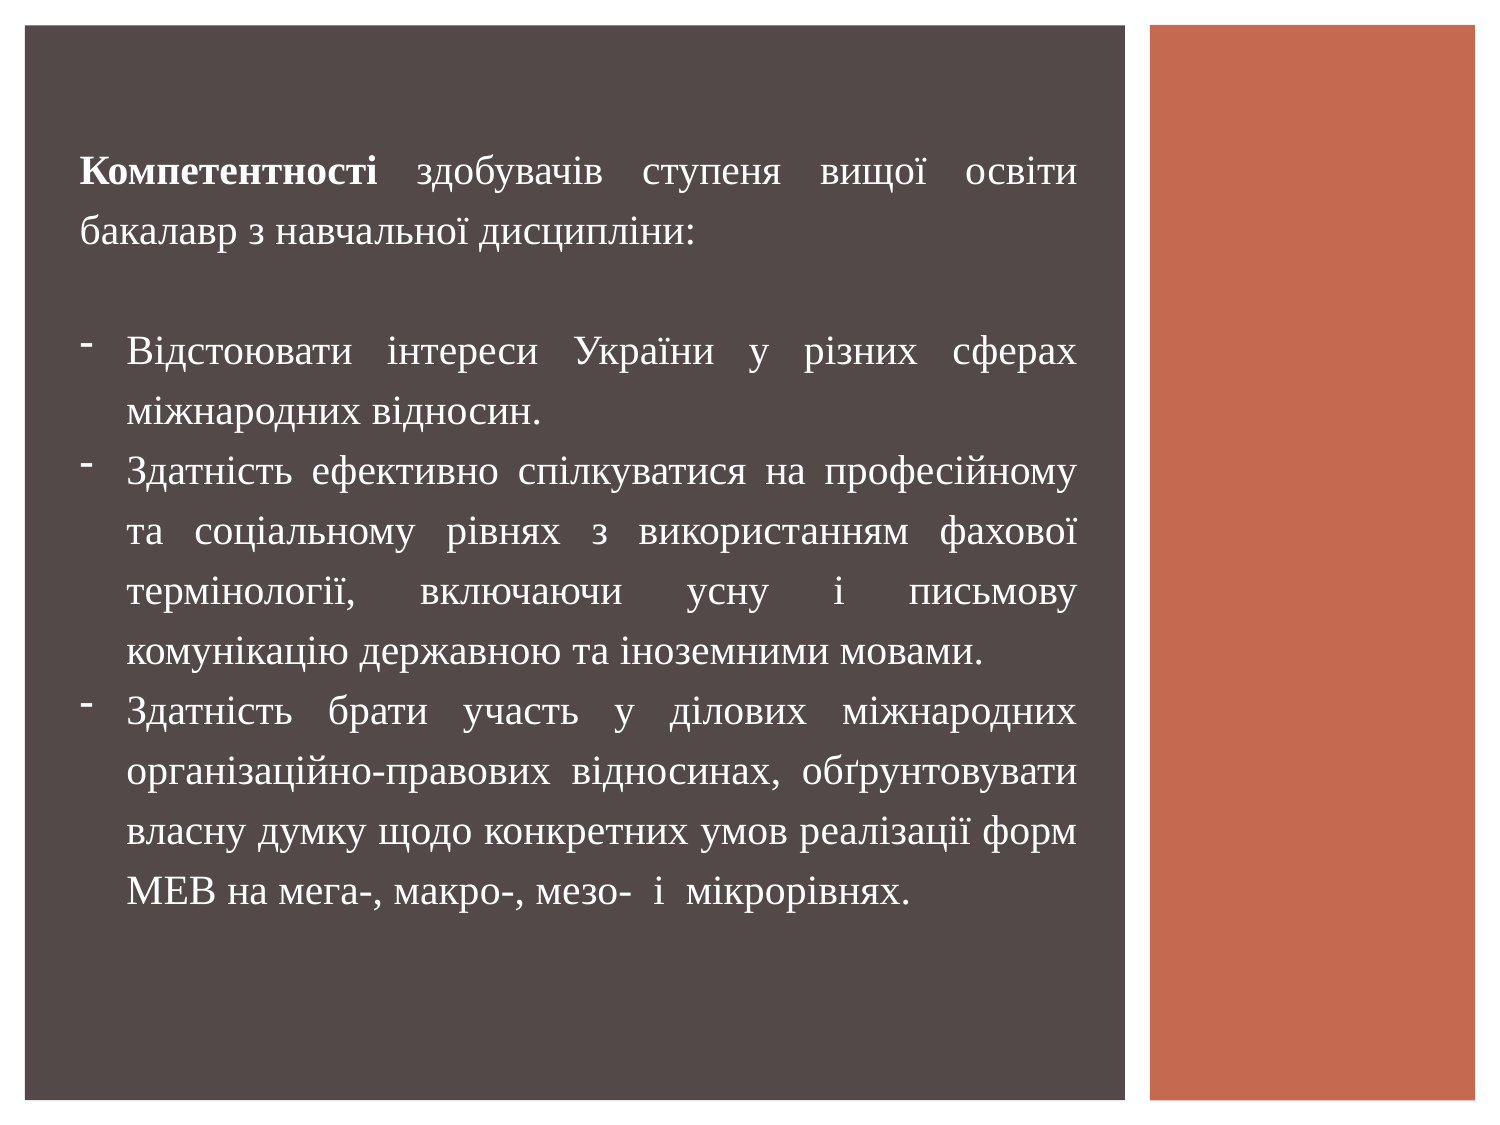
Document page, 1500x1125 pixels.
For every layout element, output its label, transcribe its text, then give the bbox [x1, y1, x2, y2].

text_box Компетентності здобувачів ступеня вищої освіти бакалавр з навчальної дисципліни: Відстоювати інтереси України у різних сферах міжнародних відносин. Здатність ефективно спілкуватися на професійному та соціальному рівнях з використанням фахової термінології, включаючи усну і письмову комунікацію державною та іноземними мовами. Здатність брати участь у ділових міжнародних організаційно-правових відносинах, обґрунтовувати власну думку щодо конкретних умов реалізації форм МЕВ на мега-, макро-, мезо- і мікрорівнях. [64, 125, 1093, 1029]
